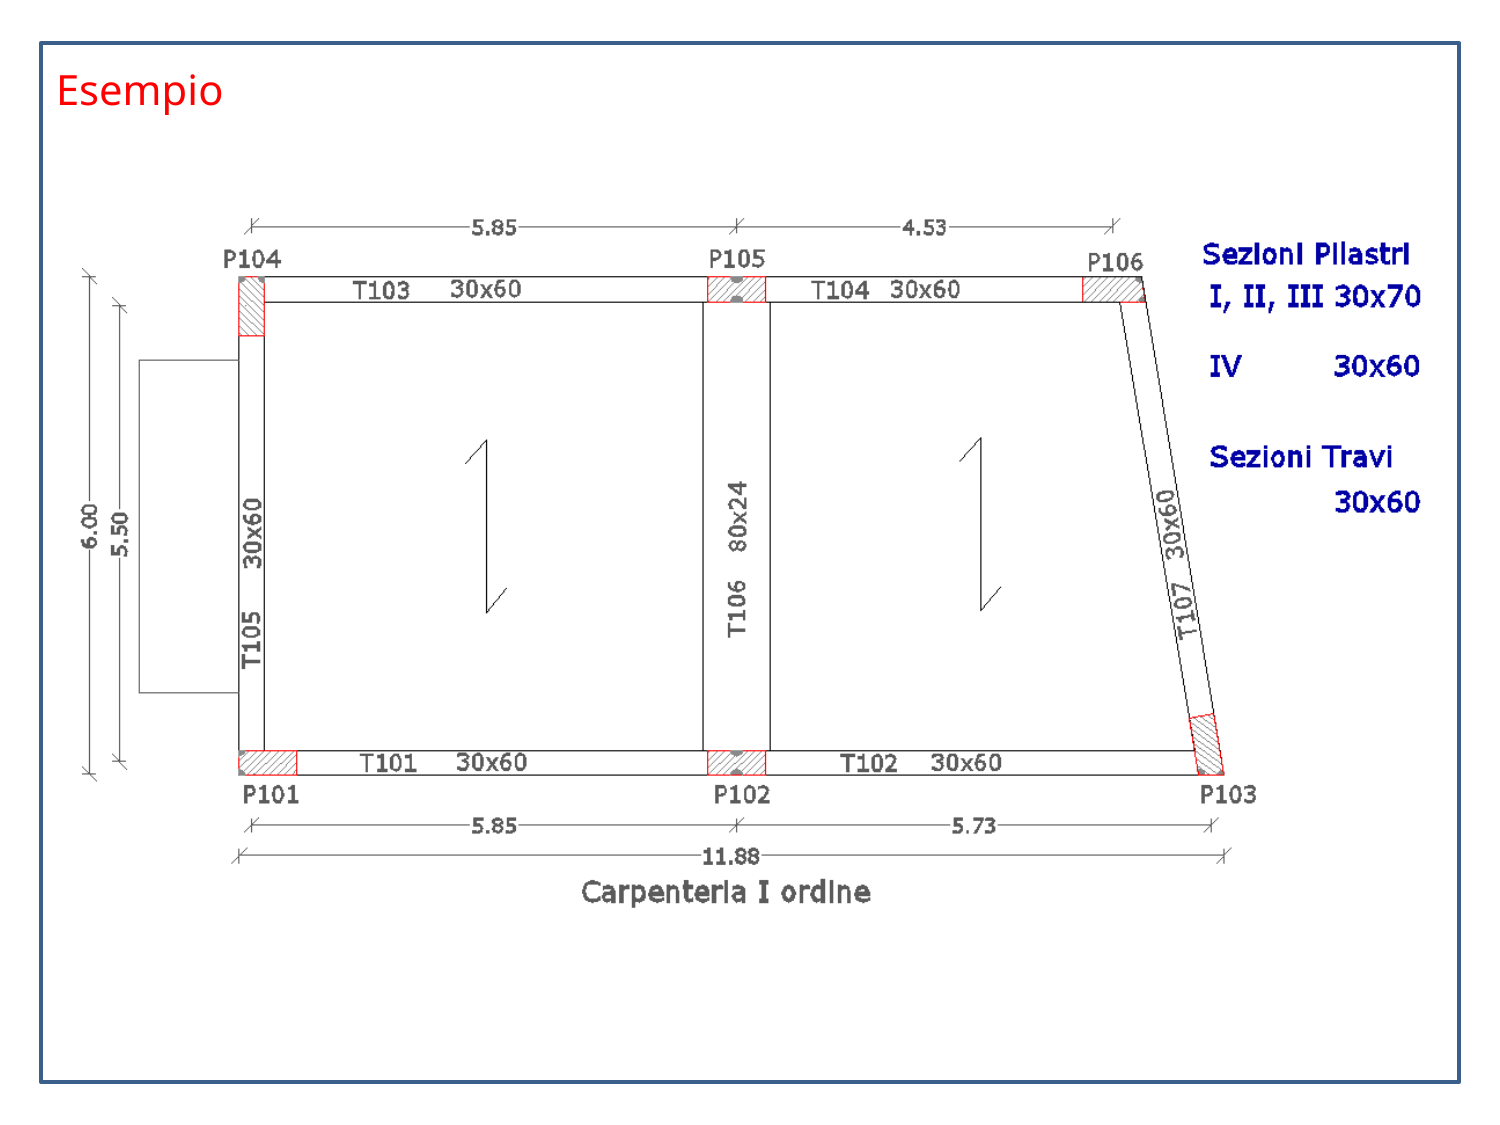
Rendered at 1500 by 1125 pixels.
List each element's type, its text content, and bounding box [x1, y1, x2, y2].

text_box [39, 41, 1461, 1084]
picture [67, 209, 1433, 916]
text_box Esempio [41, 56, 1459, 122]
